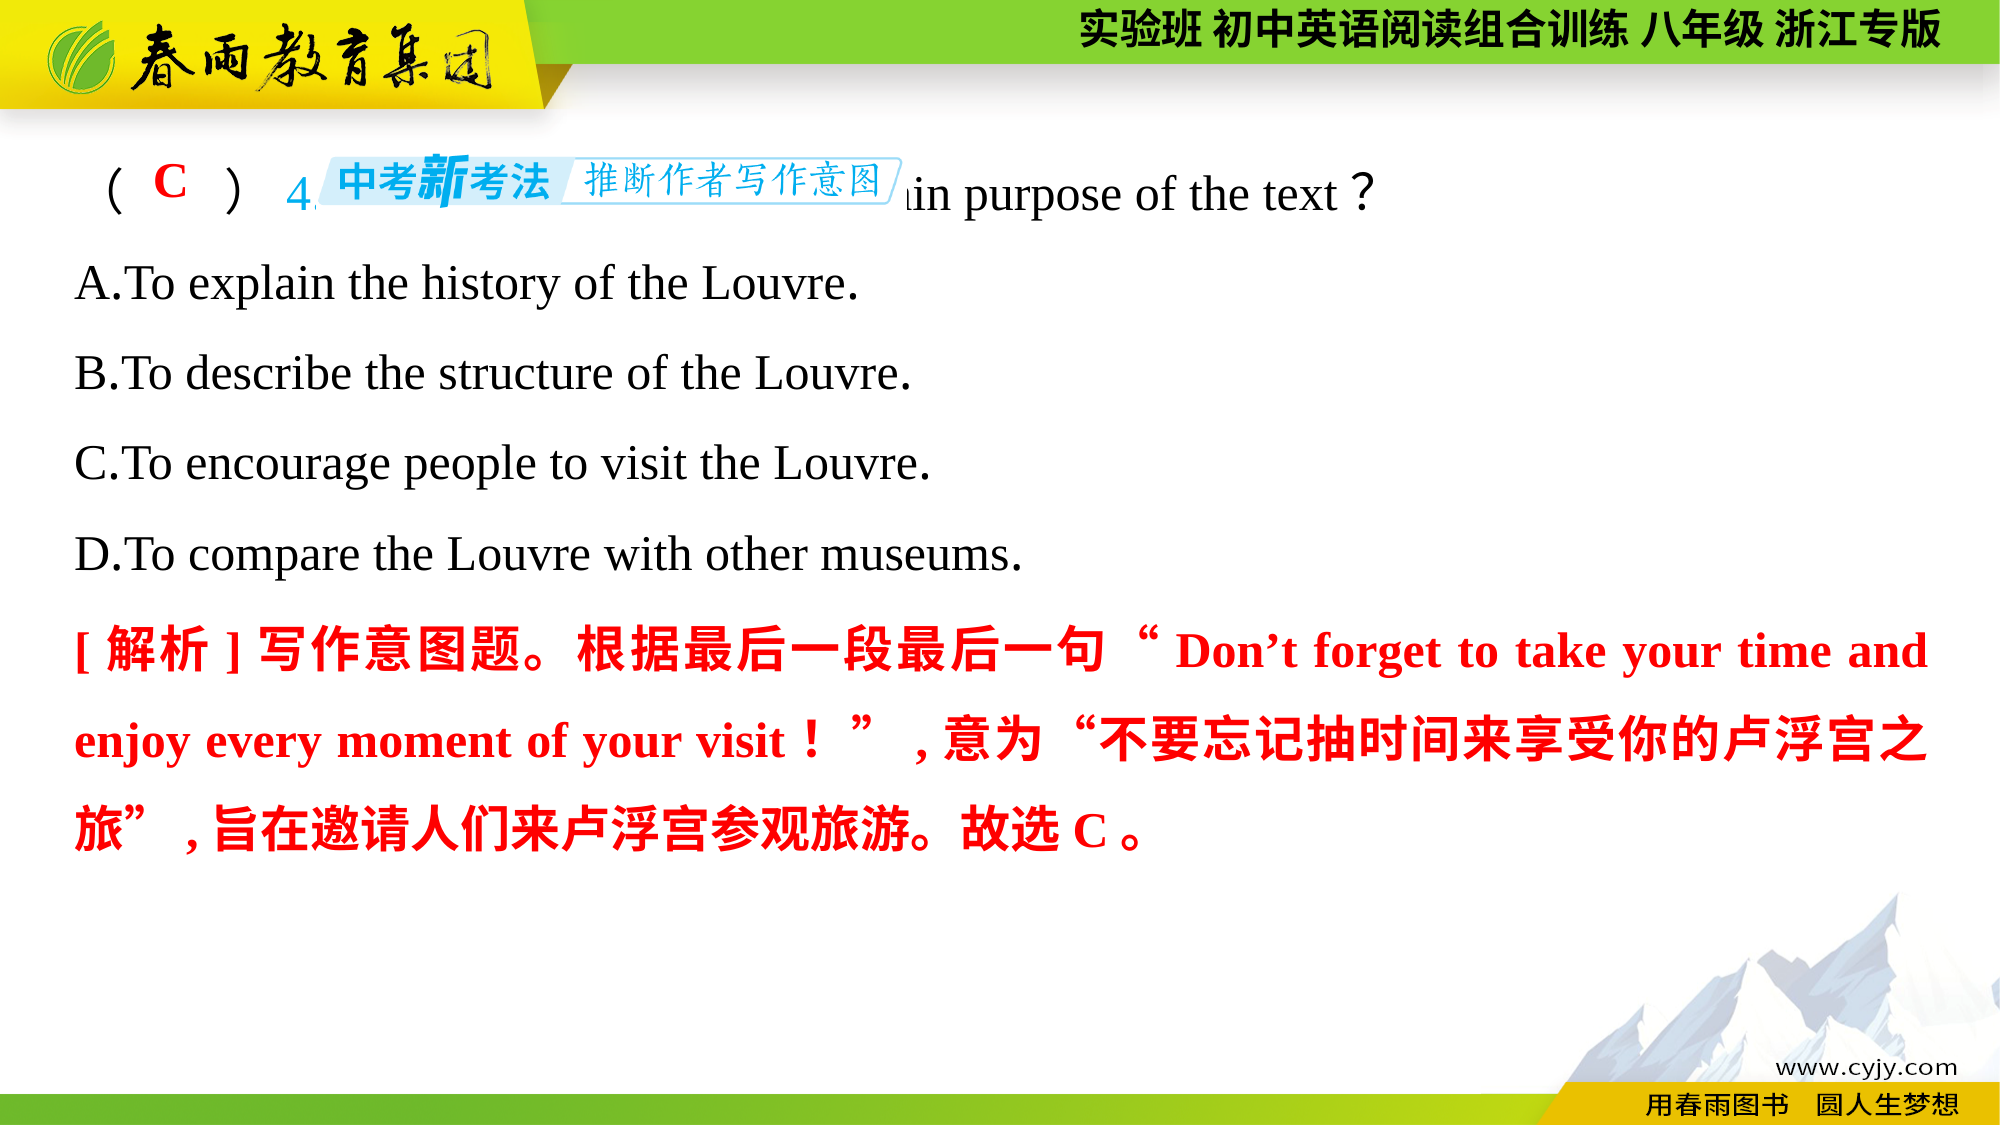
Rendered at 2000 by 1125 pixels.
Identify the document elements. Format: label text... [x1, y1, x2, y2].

text_box [解析]写作意图题。根据最后一段最后一句“Don’t forget to take your time and enjoy every moment of your visit！”,意为“不要忘记抽时间来享受你的卢浮宫之旅”,旨在邀请人们来卢浮宫参观旅游。故选C。 [59, 580, 1944, 866]
picture [0, 0, 2000, 1125]
text_box C [138, 140, 204, 216]
list （ ）4. What is the main purpose of the text？ A.To explain the history of the Louvre. B.To describe the structure of the Louvre. C.To encourage people to visit the Louvre. D.To compare the Louvre with other museums. [59, 122, 1944, 580]
